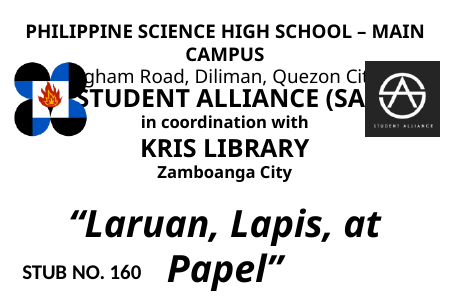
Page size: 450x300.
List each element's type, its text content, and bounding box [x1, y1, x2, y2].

text_box “Laruan, Lapis, at Papel” [0, 192, 450, 298]
text_box STUB NO. 160 [7, 251, 213, 292]
picture [364, 60, 441, 137]
picture [12, 60, 88, 137]
text_box STUDENT ALLIANCE (SA) in coordination with KRIS LIBRARY Zamboanga City [0, 74, 450, 190]
text_box PHILIPPINE SCIENCE HIGH SCHOOL – MAIN CAMPUS Agham Road, Diliman, Quezon City [0, 12, 450, 74]
